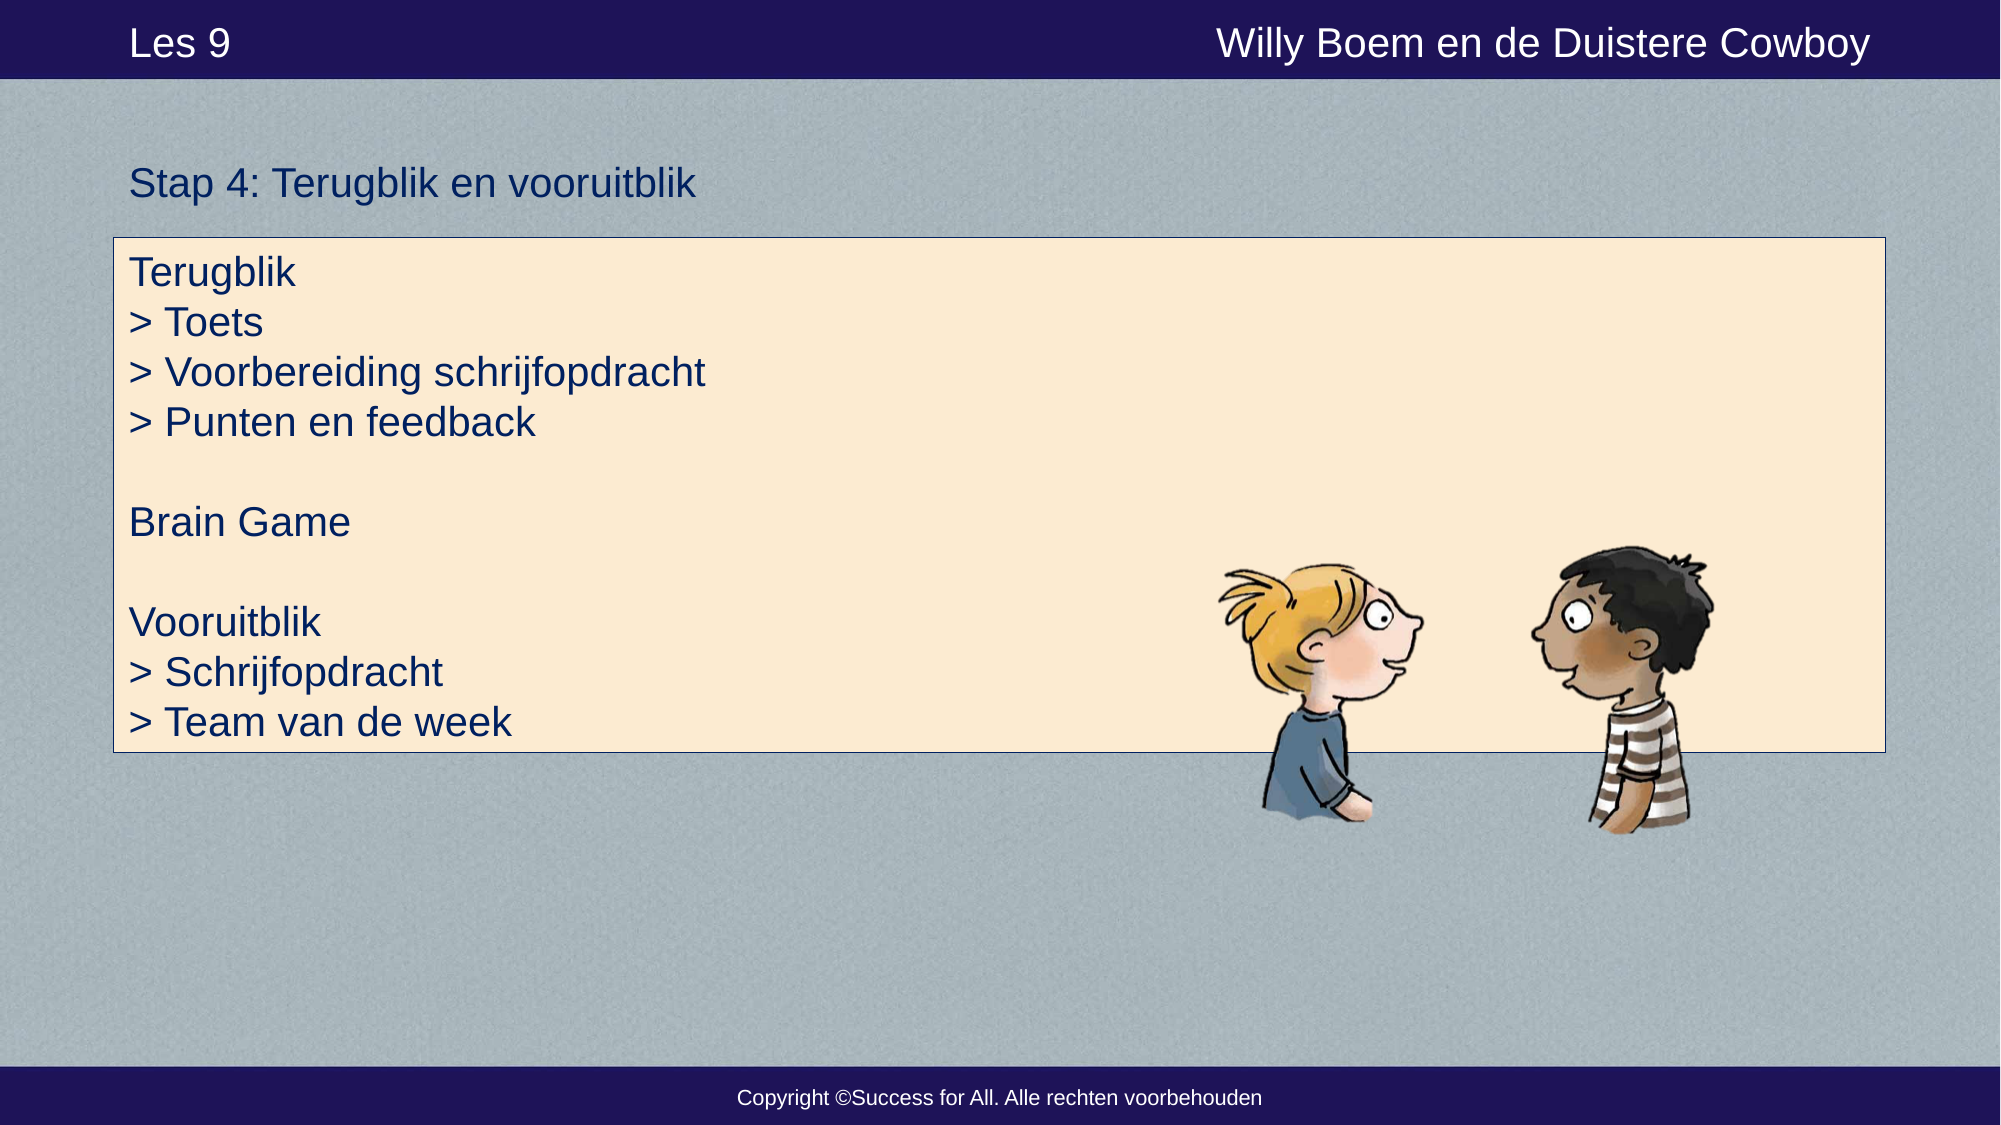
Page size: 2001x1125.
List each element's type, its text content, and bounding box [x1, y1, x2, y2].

text_box Les 9 [114, 8, 354, 73]
text_box Copyright ©Success for All. Alle rechten voorbehouden [0, 1076, 2000, 1125]
picture [0, 0, 2001, 1125]
text_box Terugblik > Toets > Voorbereiding schrijfopdracht > Punten en feedback Brain Game Vooruitblik > Schrijfopdracht > Team van de week [113, 237, 1886, 753]
text_box Stap 4: Terugblik en vooruitblik [113, 148, 1635, 214]
text_box Willy Boem en de Duistere Cowboy [999, 8, 1886, 73]
